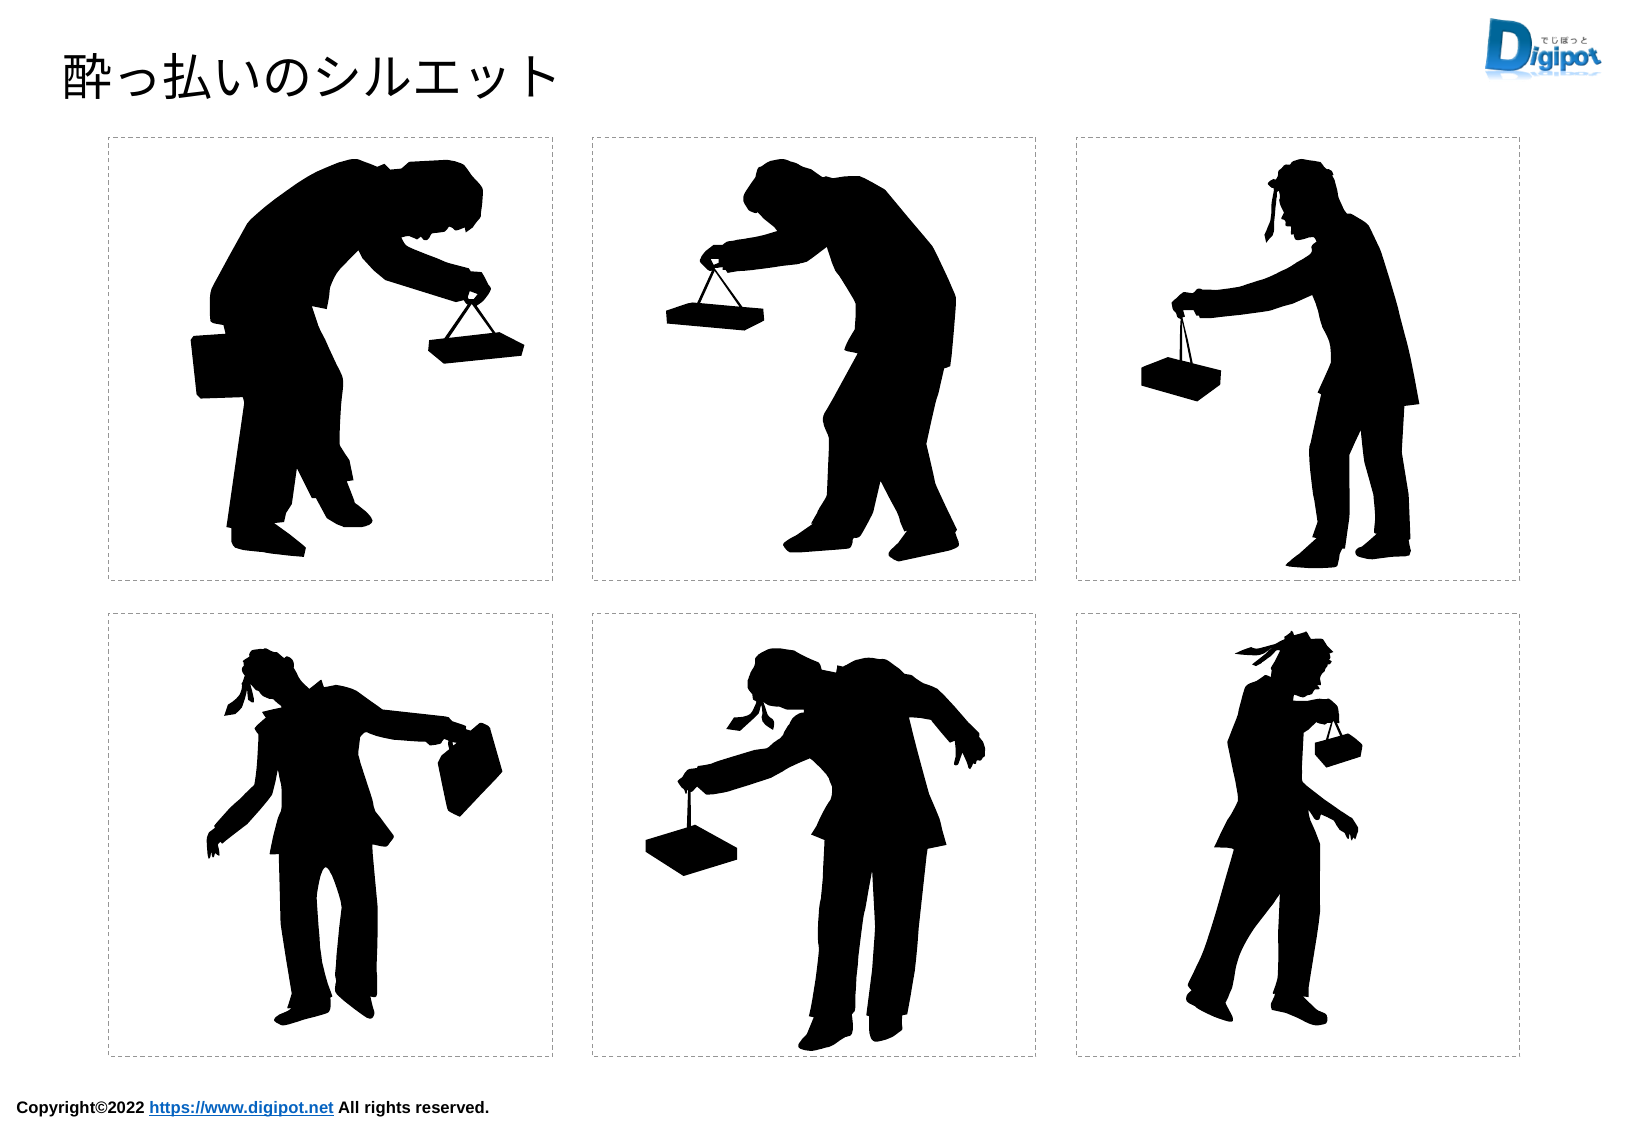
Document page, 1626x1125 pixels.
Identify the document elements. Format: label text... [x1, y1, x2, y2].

text_box [645, 648, 986, 1051]
text_box [1141, 158, 1420, 569]
text_box [666, 159, 959, 562]
text_box [190, 159, 525, 557]
text_box [206, 648, 503, 1026]
picture [1485, 18, 1602, 82]
text_box [1186, 630, 1363, 1026]
text_box 酔っ払いのシルエット [47, 38, 578, 113]
